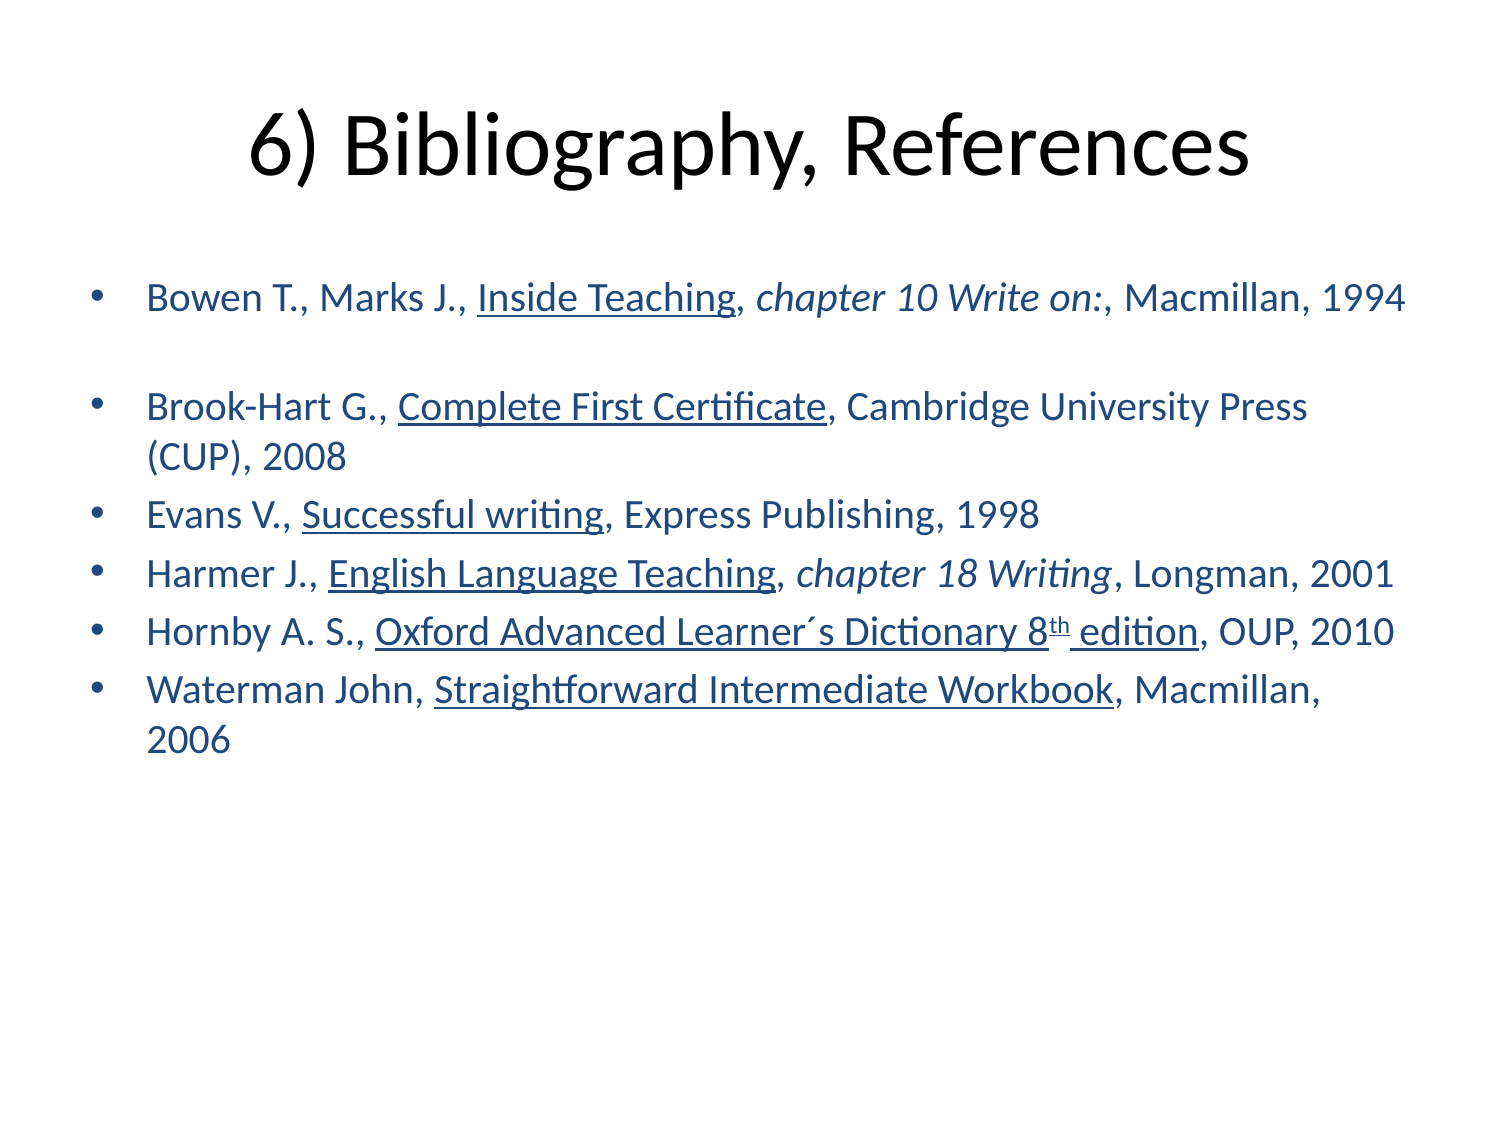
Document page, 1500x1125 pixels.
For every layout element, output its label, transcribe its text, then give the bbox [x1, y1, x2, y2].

list Bowen T., Marks J., Inside Teaching, chapter 10 Write on:, Macmillan, 1994 Brook-Hart G., Complete First Certificate, Cambridge University Press (CUP), 2008 Evans V., Successful writing, Express Publishing, 1998 Harmer J., English Language Teaching, chapter 18 Writing, Longman, 2001 Hornby A. S., Oxford Advanced Learner´s Dictionary 8th edition, OUP, 2010 Waterman John, Straightforward Intermediate Workbook, Macmillan, 2006 [75, 262, 1425, 1005]
title 6) Bibliography, References [75, 45, 1425, 233]
